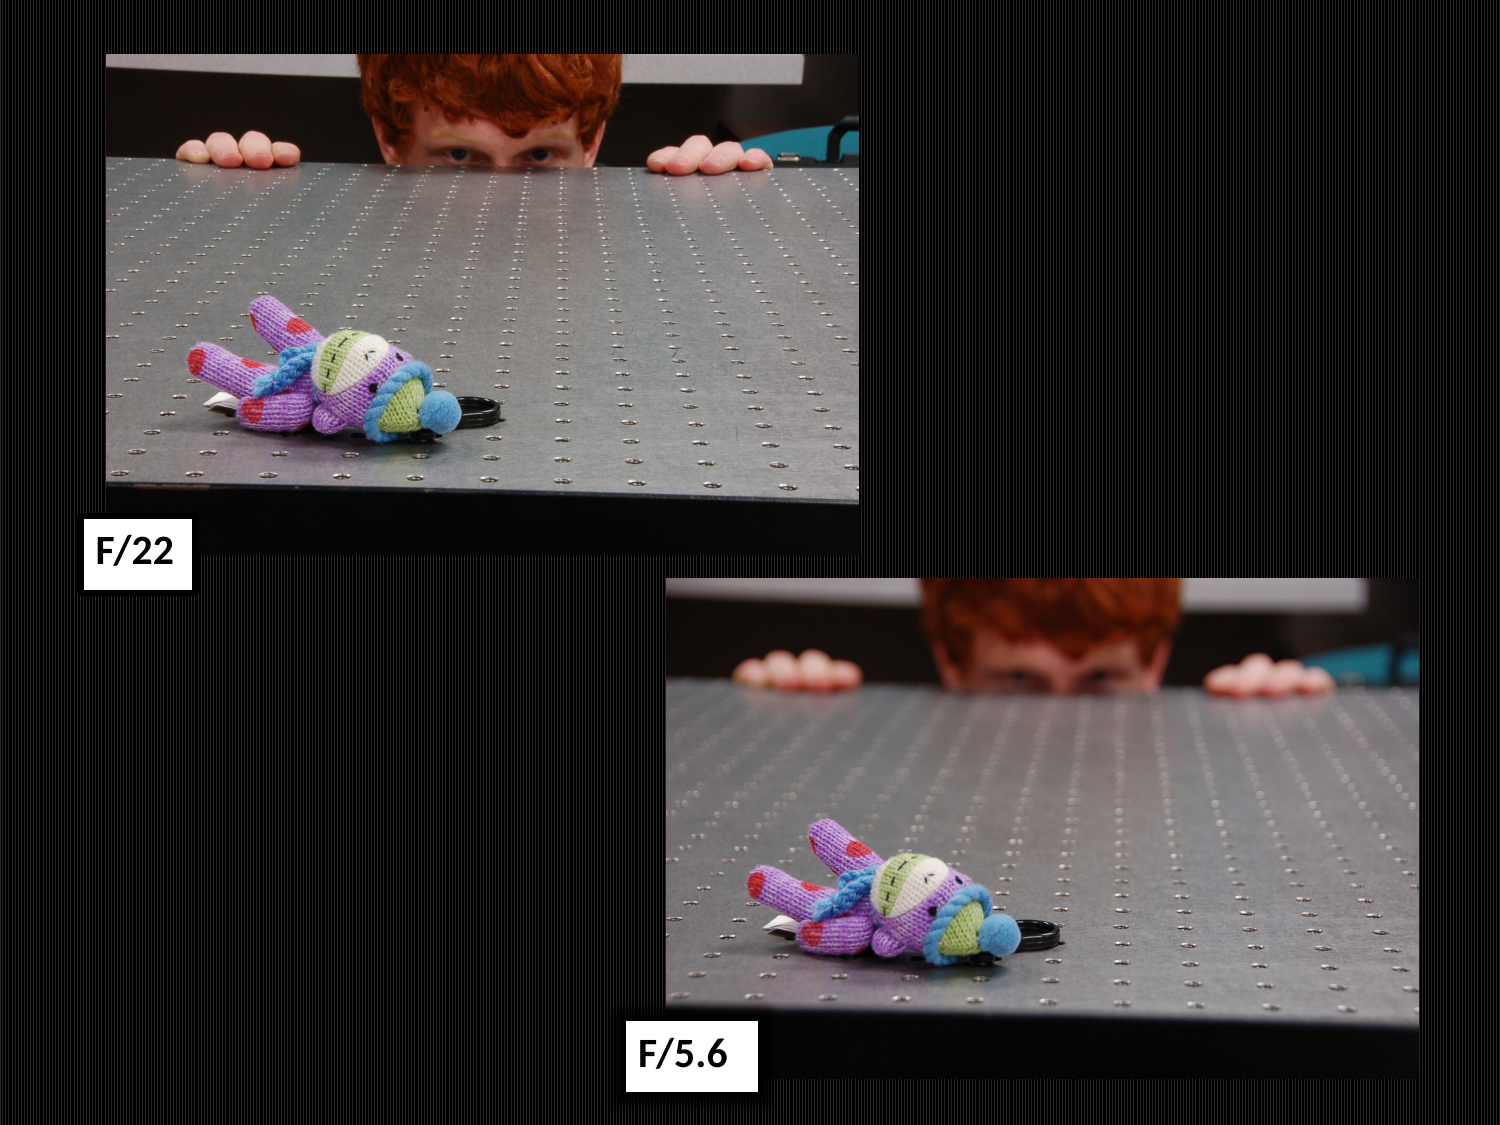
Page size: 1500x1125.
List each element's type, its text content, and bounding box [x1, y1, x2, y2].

picture [665, 578, 1419, 1079]
picture [106, 54, 860, 555]
list F/22 [80, 515, 196, 594]
text_box F/5.6 [623, 1018, 762, 1096]
